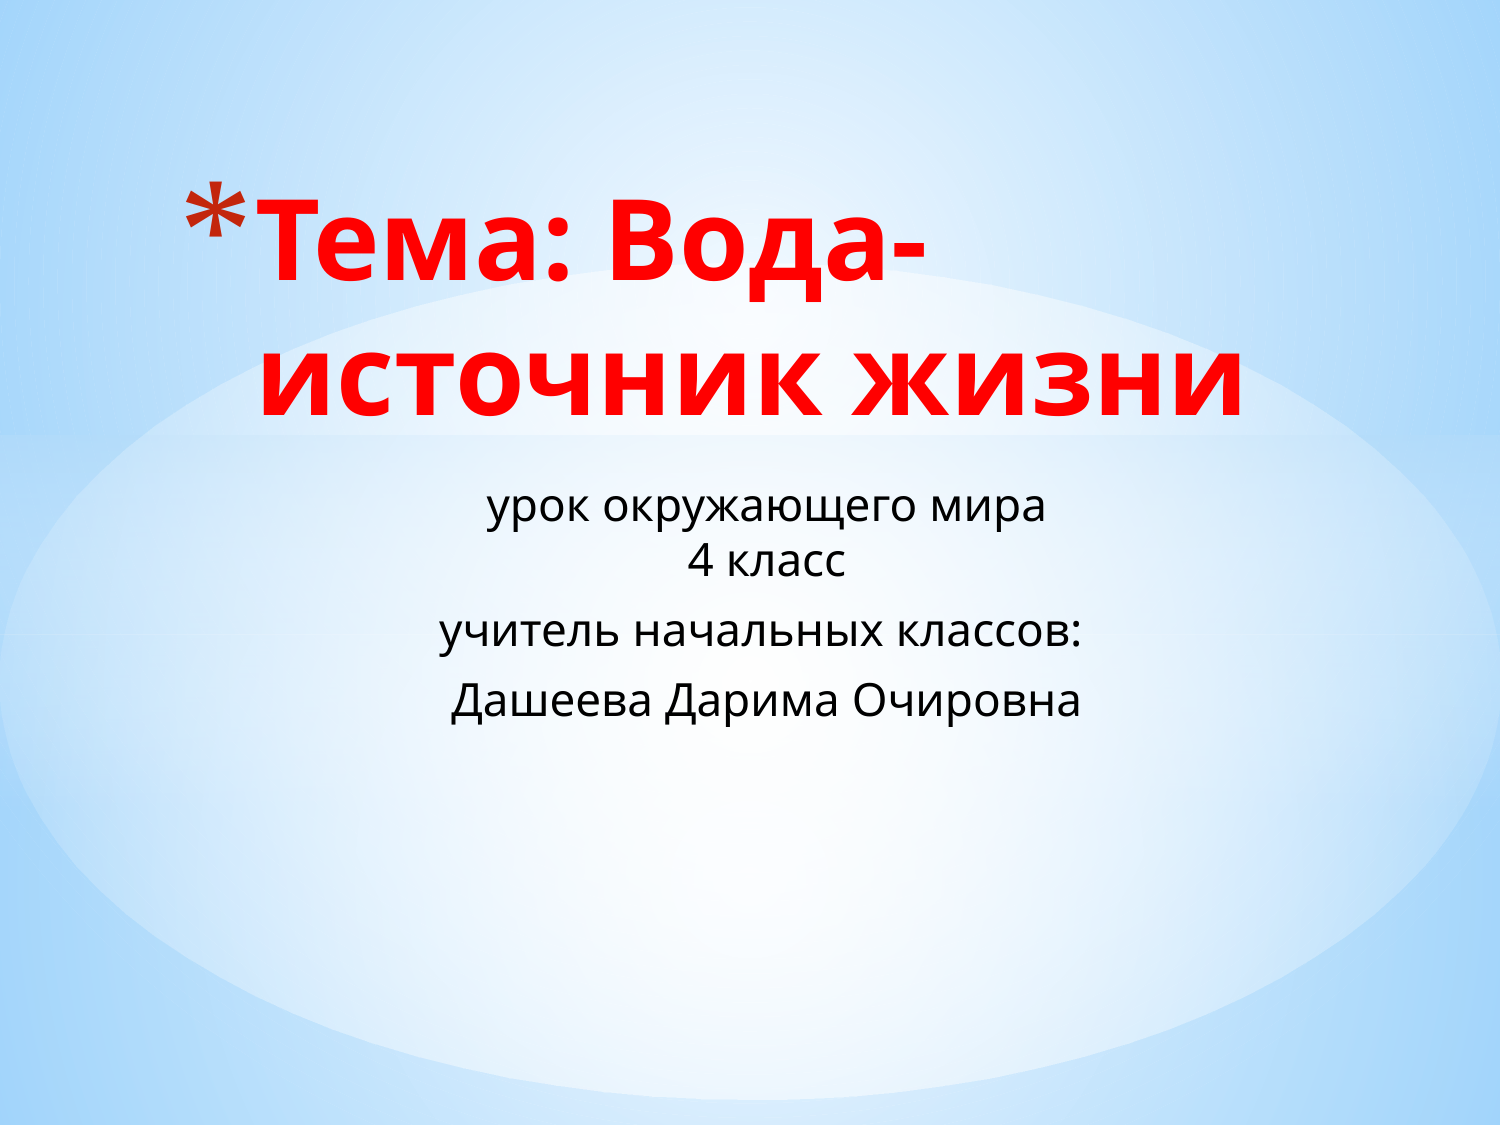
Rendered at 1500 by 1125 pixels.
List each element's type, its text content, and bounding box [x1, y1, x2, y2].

subtitle урок окружающего мира 4 класс учитель начальных классов: Дашеева Дарима Очировна [242, 468, 1293, 756]
title Тема: Вода-источник жизни [135, 160, 1411, 402]
